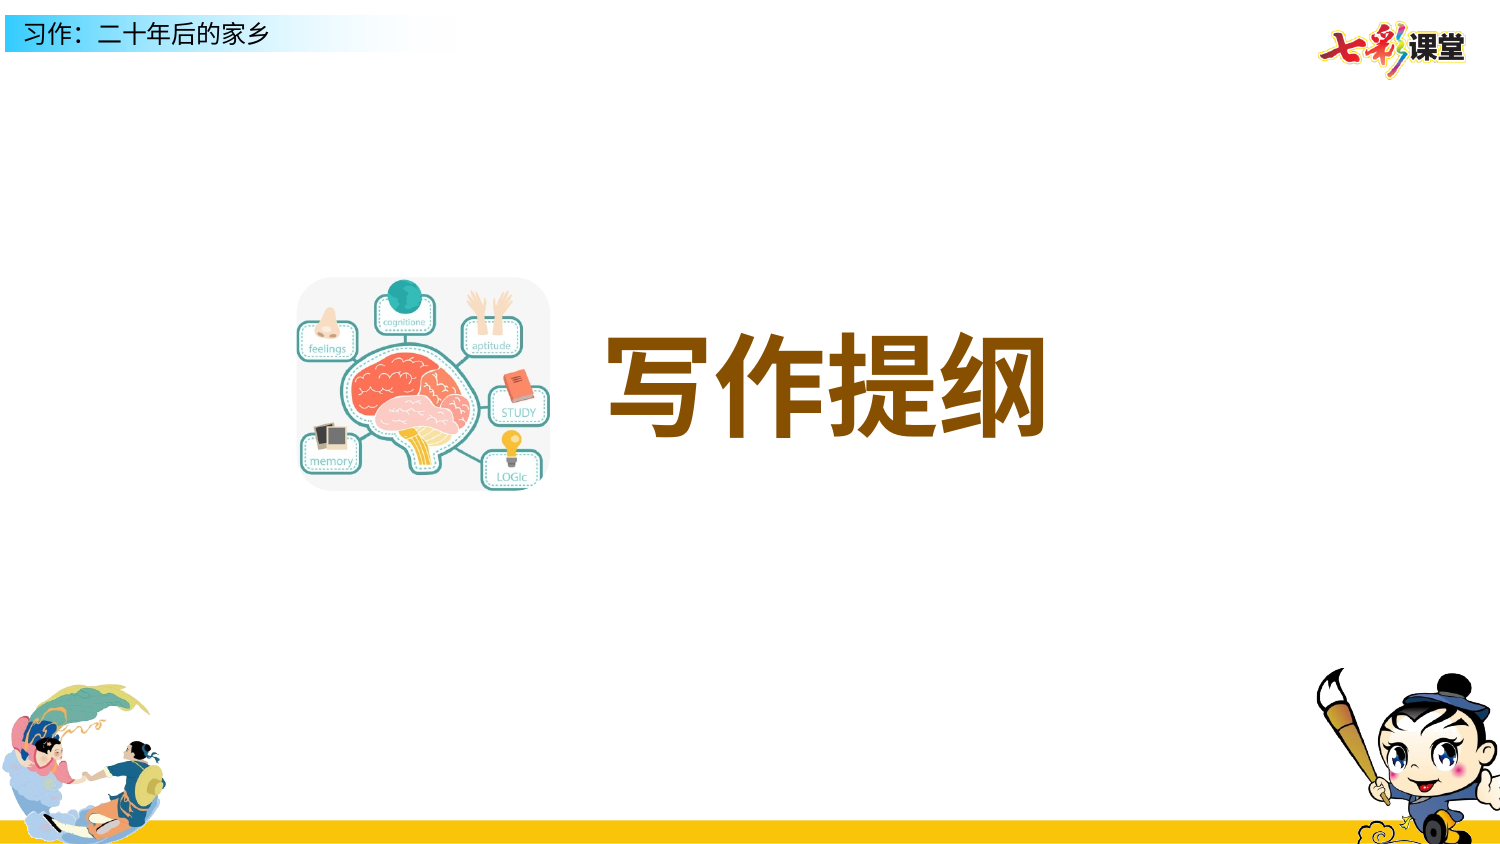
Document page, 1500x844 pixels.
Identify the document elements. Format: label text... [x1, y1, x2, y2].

picture [0, 667, 187, 844]
picture [1316, 668, 1500, 844]
picture [1316, 20, 1468, 80]
text_box 写作提纲 [589, 310, 1075, 457]
picture [296, 277, 551, 492]
